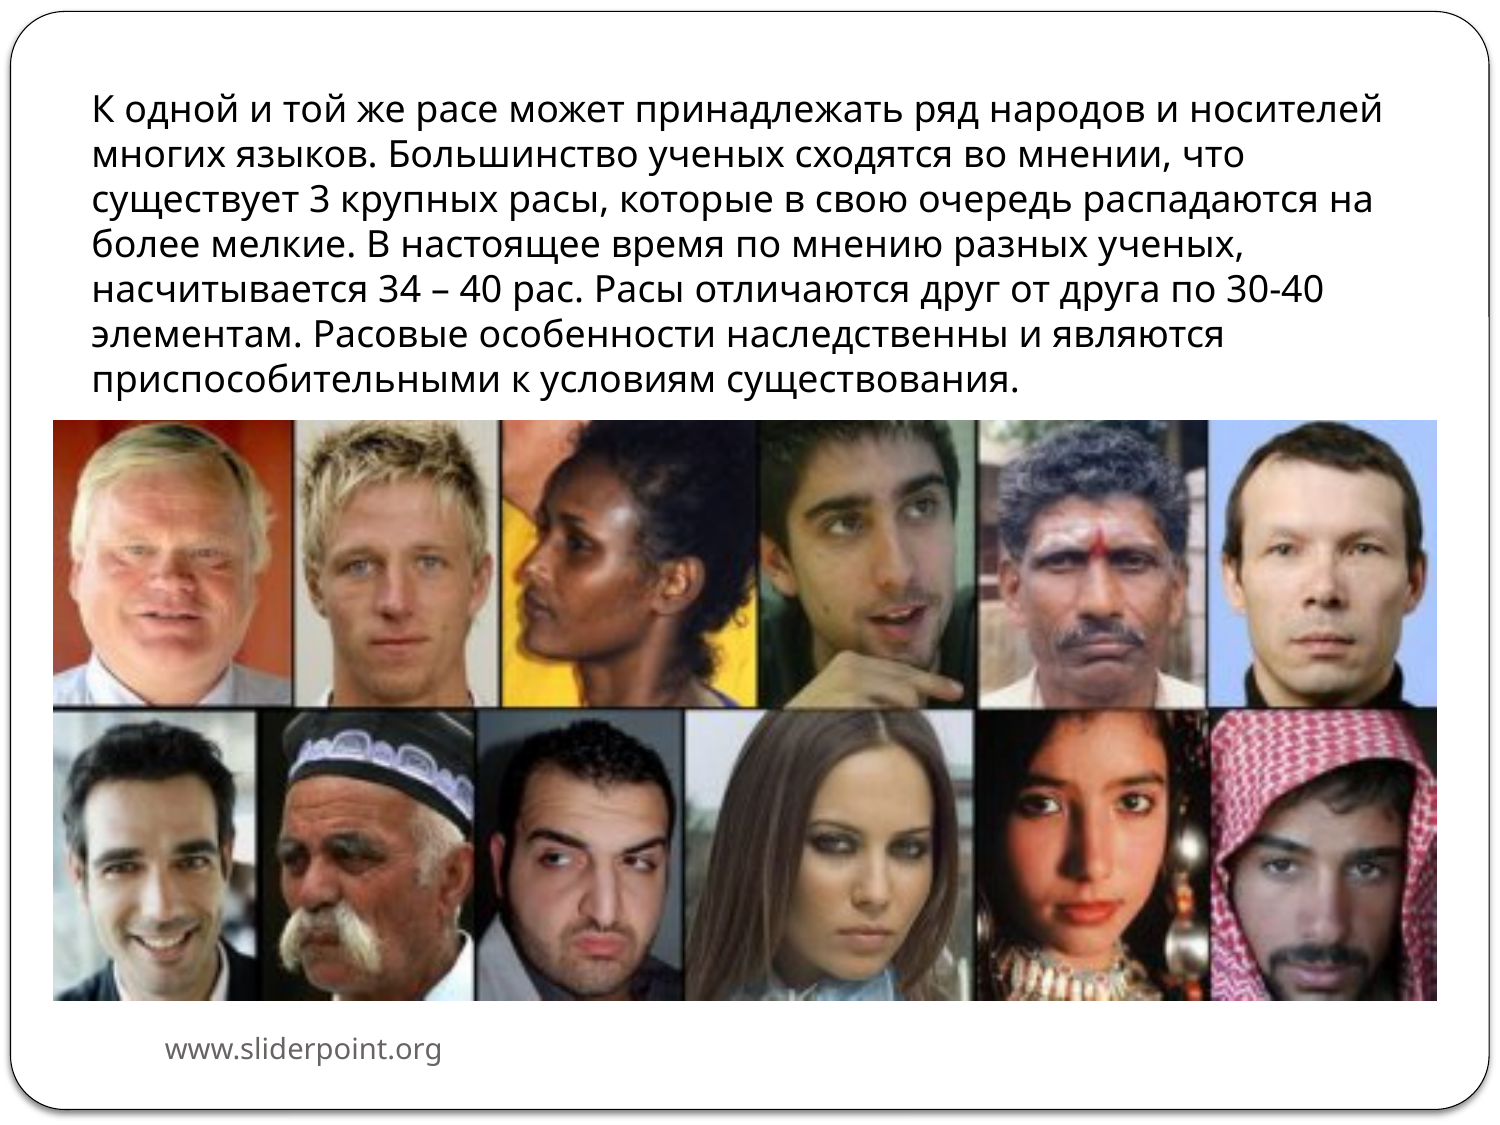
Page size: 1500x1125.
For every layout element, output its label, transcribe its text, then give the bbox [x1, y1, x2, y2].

footer www.sliderpoint.org [150, 1012, 800, 1088]
picture [52, 420, 1438, 1001]
text_box К одной и той же расе может принадлежать ряд народов и носителей многих языков. Большинство ученых сходятся во мнении, что существует 3 крупных расы, которые в свою очередь распадаются на более мелкие. В настоящее время по мнению разных ученых, насчитывается 34 – 40 рас. Расы отличаются друг от друга по 30-40 элементам. Расовые особенности наследственны и являются приспособительными к условиям существования. [76, 78, 1412, 408]
